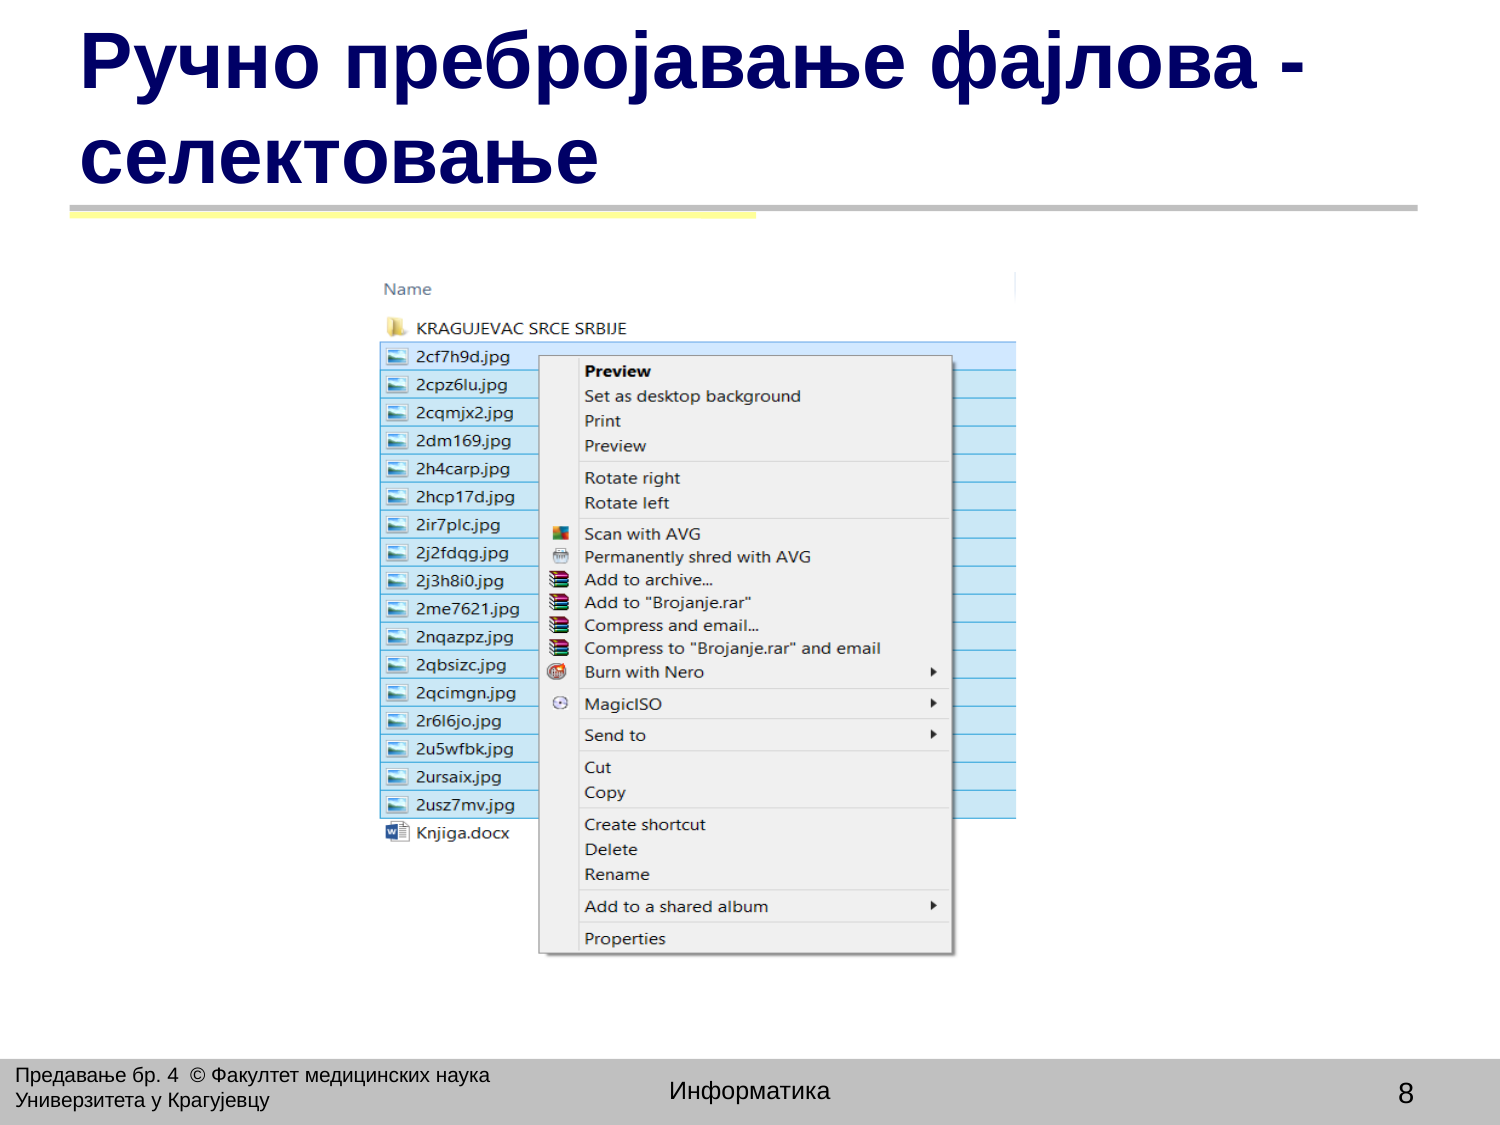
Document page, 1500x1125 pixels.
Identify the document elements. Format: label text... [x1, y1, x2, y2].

slide_number 8 [1079, 1066, 1430, 1125]
picture [364, 272, 1017, 965]
title Ручно пребројавање фајлова - селектовање [64, 0, 1416, 209]
footer Информатика [512, 1066, 988, 1125]
slide_number Предавање бр. 4 © Факултет медицинских наука Универзитета у Крагујевцу [0, 1053, 602, 1108]
